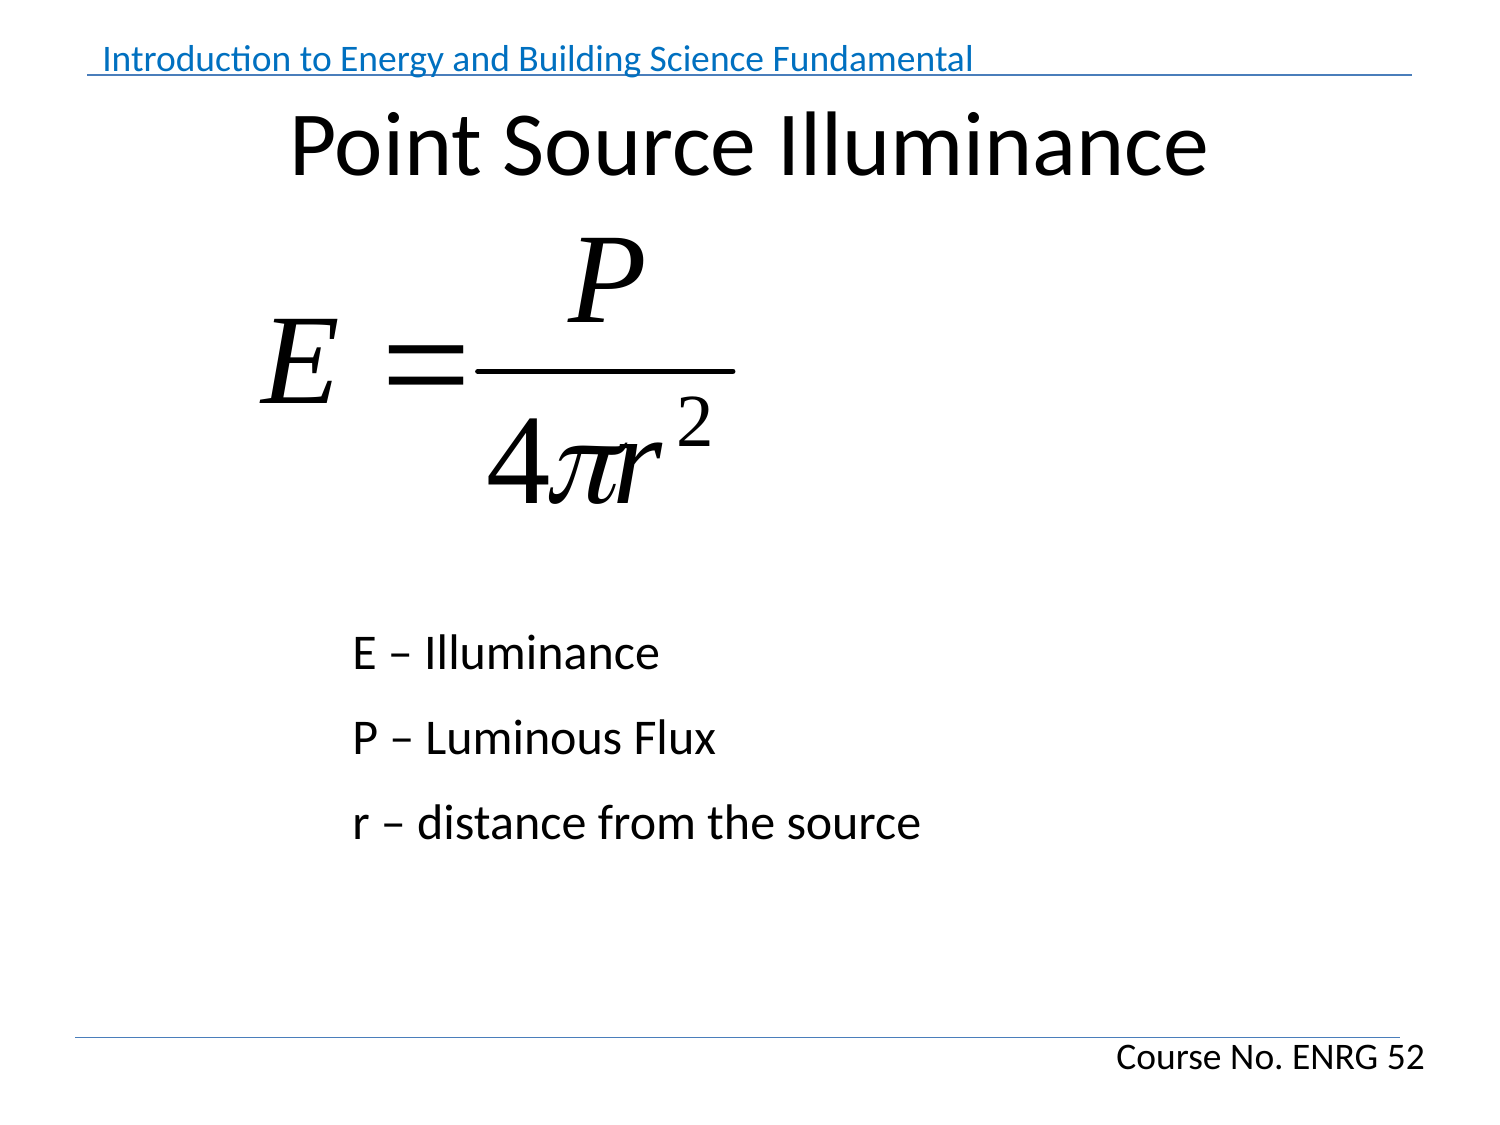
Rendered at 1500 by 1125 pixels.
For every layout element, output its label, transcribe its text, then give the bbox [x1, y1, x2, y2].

text_box E – Illuminance P – Luminous Flux r – distance from the source [337, 612, 1238, 858]
title Point Source Illuminance [75, 45, 1425, 233]
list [237, 199, 763, 533]
